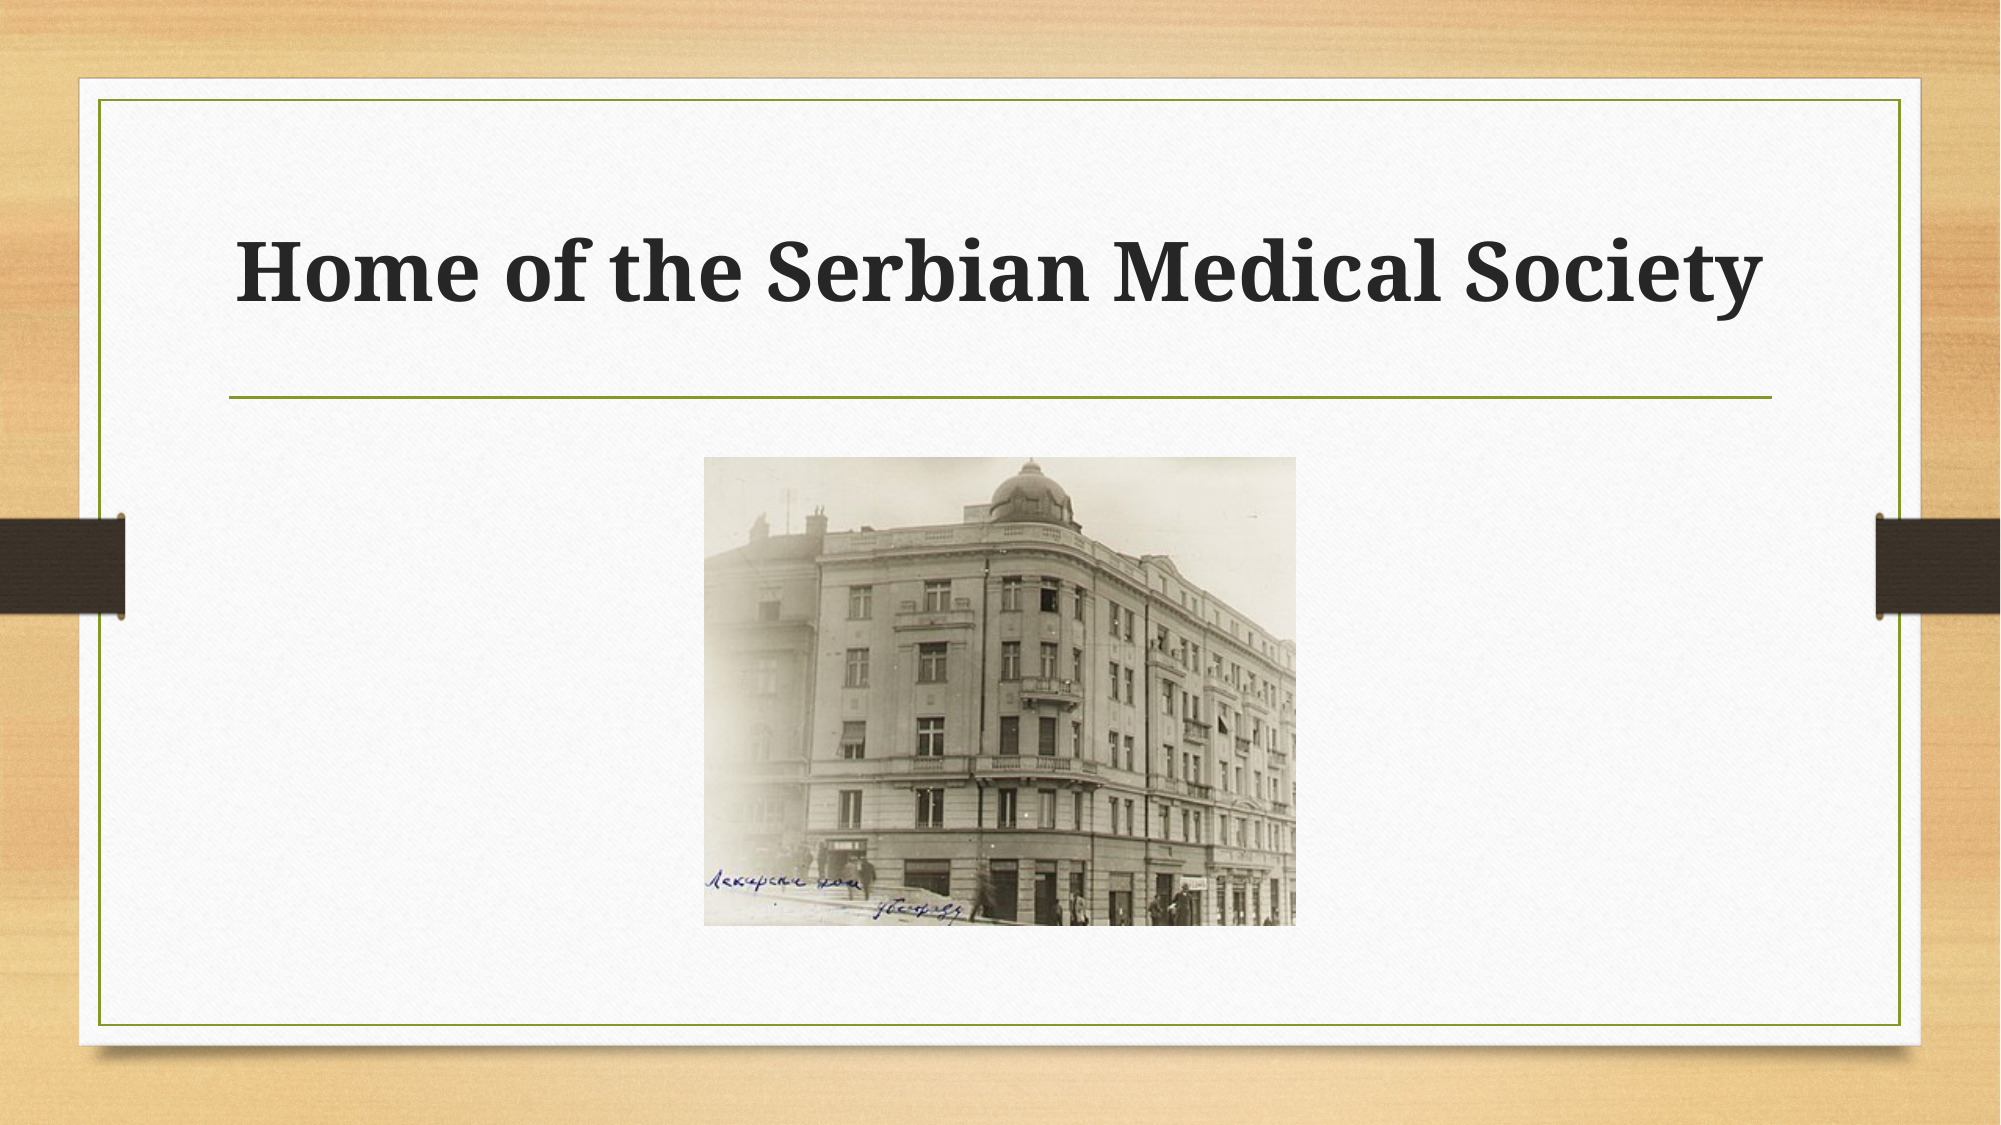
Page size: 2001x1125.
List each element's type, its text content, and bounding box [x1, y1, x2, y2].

picture [0, 0, 2001, 1125]
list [704, 456, 1296, 927]
title Home of the Serbian Medical Society [212, 161, 1788, 375]
